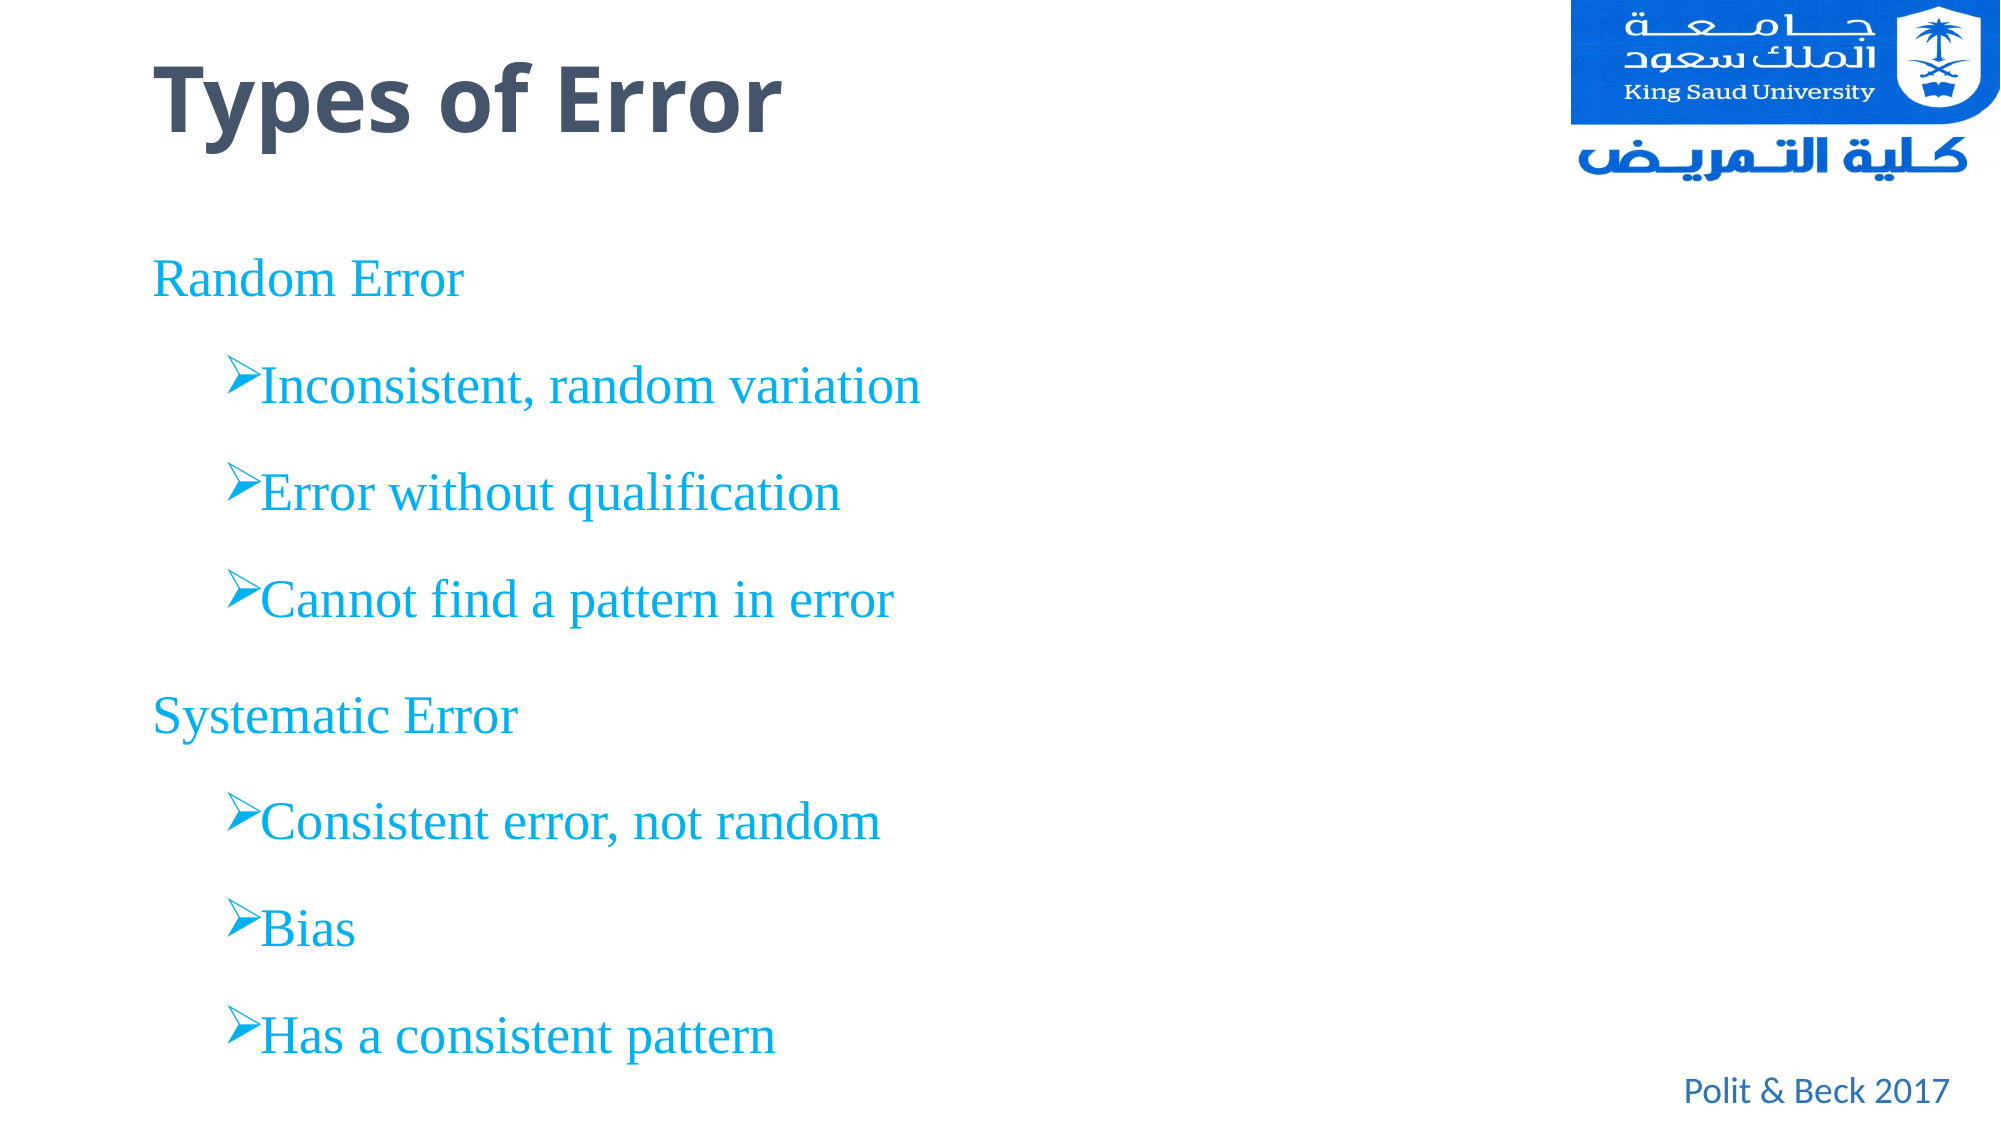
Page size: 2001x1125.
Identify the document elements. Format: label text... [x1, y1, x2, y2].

picture [1571, 0, 2000, 185]
text_box Polit & Beck 2017 [1668, 1058, 1966, 1118]
title Types of Error [137, 22, 1571, 185]
list Random Error Inconsistent, random variation Error without qualification Cannot find a pattern in error Systematic Error Consistent error, not random Bias Has a consistent pattern [137, 202, 1863, 1077]
